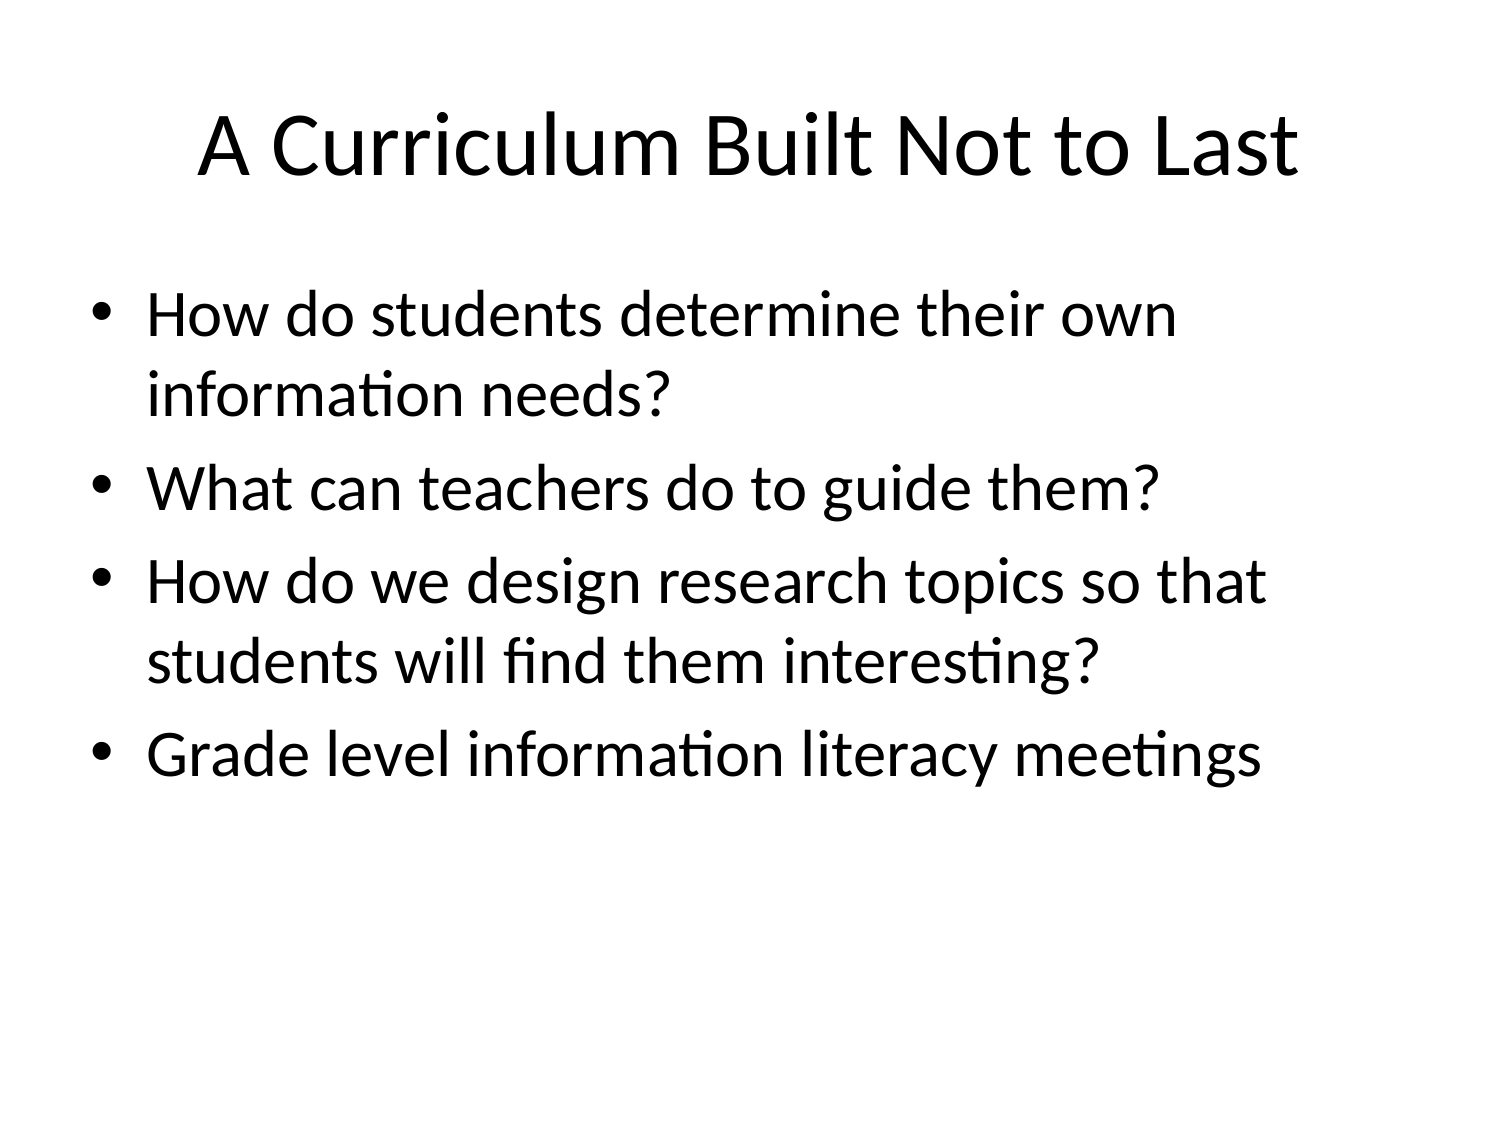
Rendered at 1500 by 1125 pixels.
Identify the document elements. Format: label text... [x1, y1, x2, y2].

list How do students determine their own information needs? What can teachers do to guide them? How do we design research topics so that students will find them interesting? Grade level information literacy meetings [75, 262, 1425, 1005]
title A Curriculum Built Not to Last [75, 45, 1425, 233]
